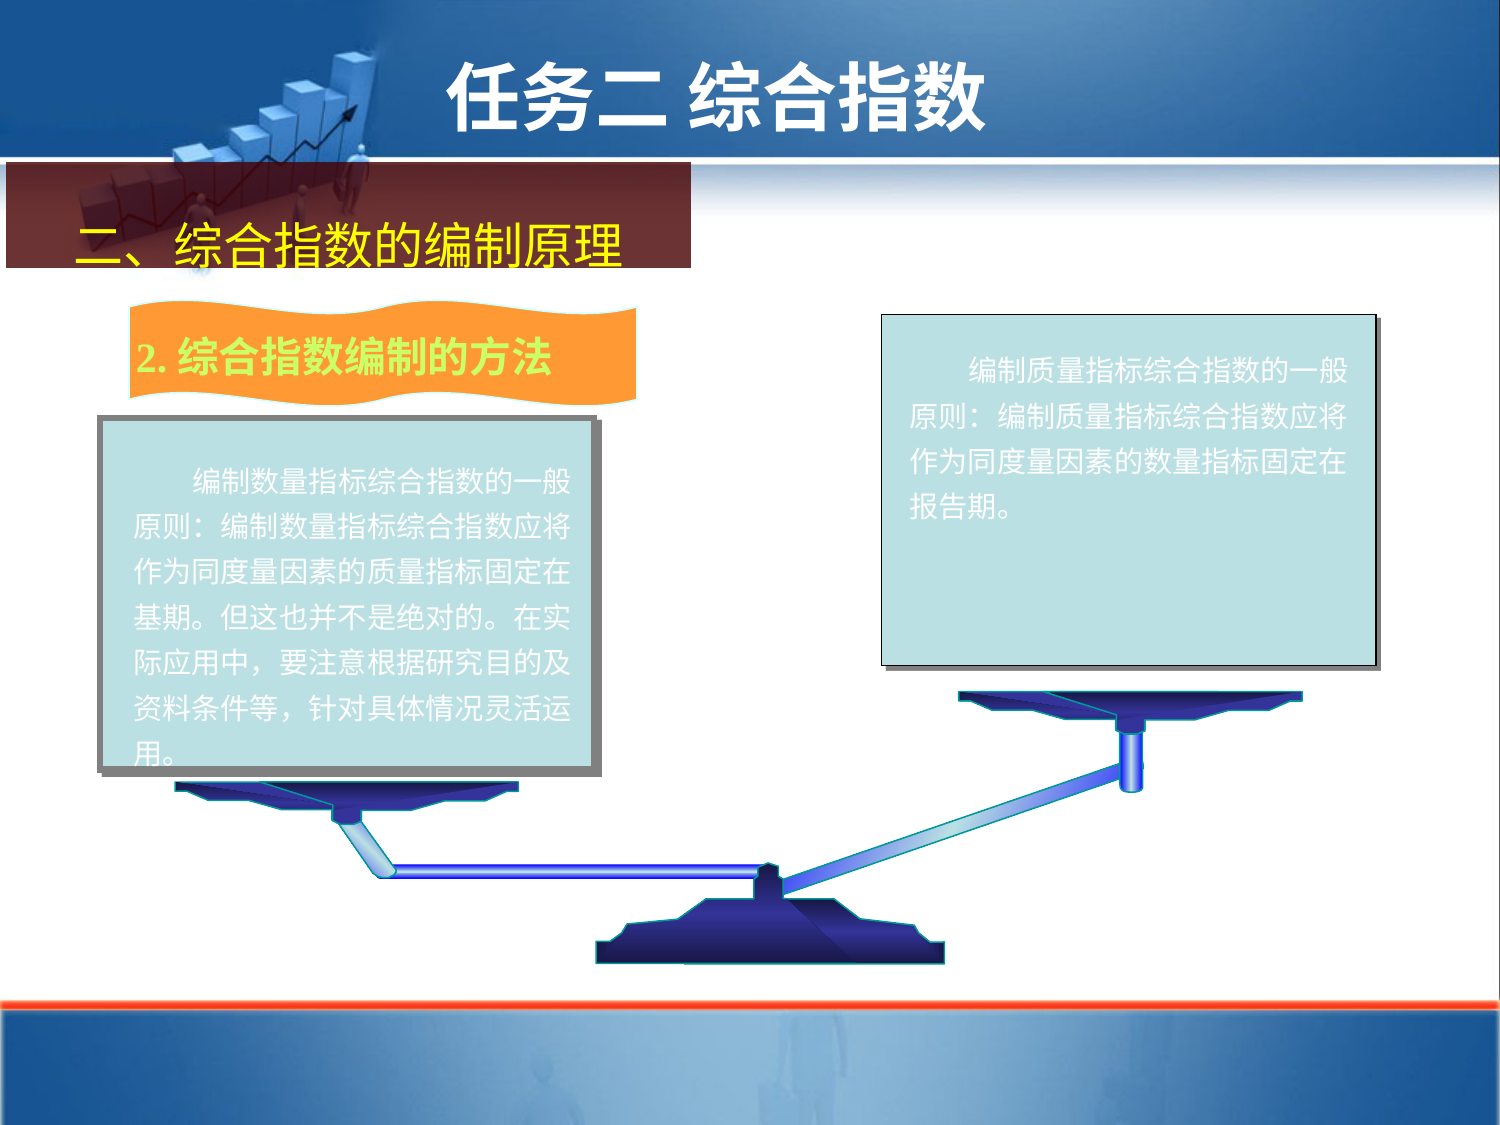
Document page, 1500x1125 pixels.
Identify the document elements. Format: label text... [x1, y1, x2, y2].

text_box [100, 314, 1377, 965]
picture [0, 0, 1500, 1125]
text_box 二、综合指数的编制原理 [6, 162, 691, 268]
text_box 任务二 综合指数 [395, 42, 1500, 148]
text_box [124, 299, 638, 407]
